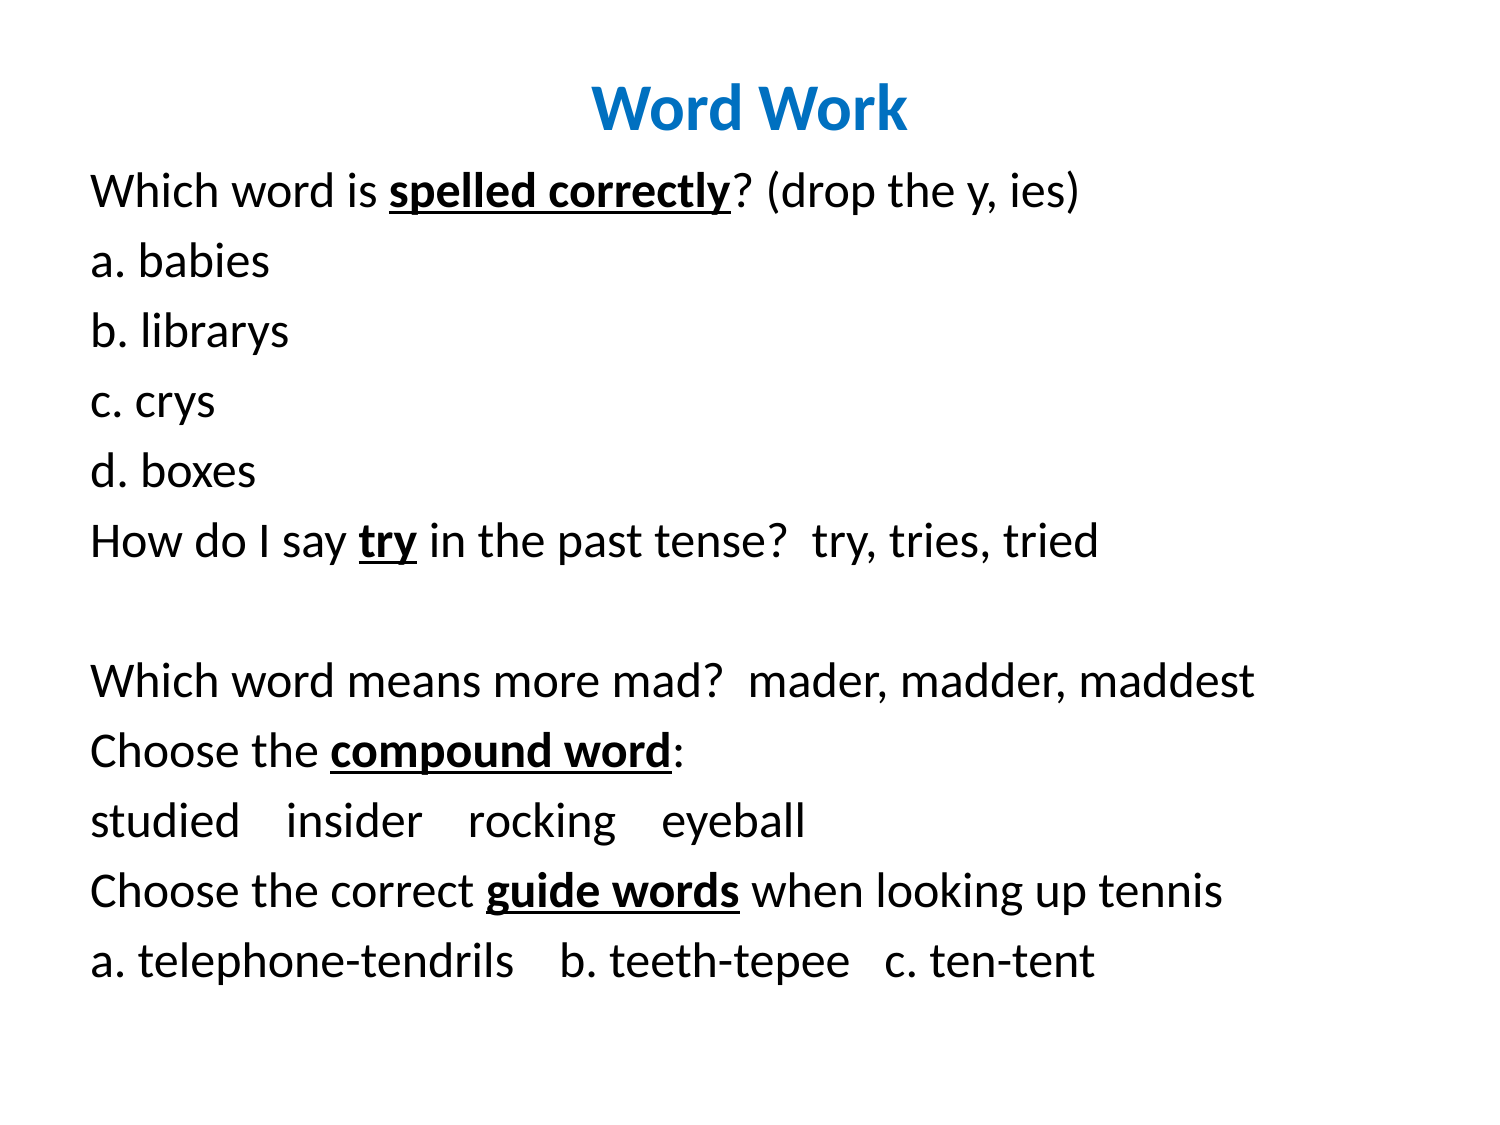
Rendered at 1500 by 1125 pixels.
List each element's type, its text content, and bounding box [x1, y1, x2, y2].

list Which word is spelled correctly? (drop the y, ies) a. babies b. librarys c. crys d. boxes How do I say try in the past tense? try, tries, tried Which word means more mad? mader, madder, maddest Choose the compound word: studied insider rocking eyeball Choose the correct guide words when looking up tennis a. telephone-tendrils b. teeth-tepee c. ten-tent [75, 149, 1425, 1075]
title Word Work [75, 45, 1425, 149]
